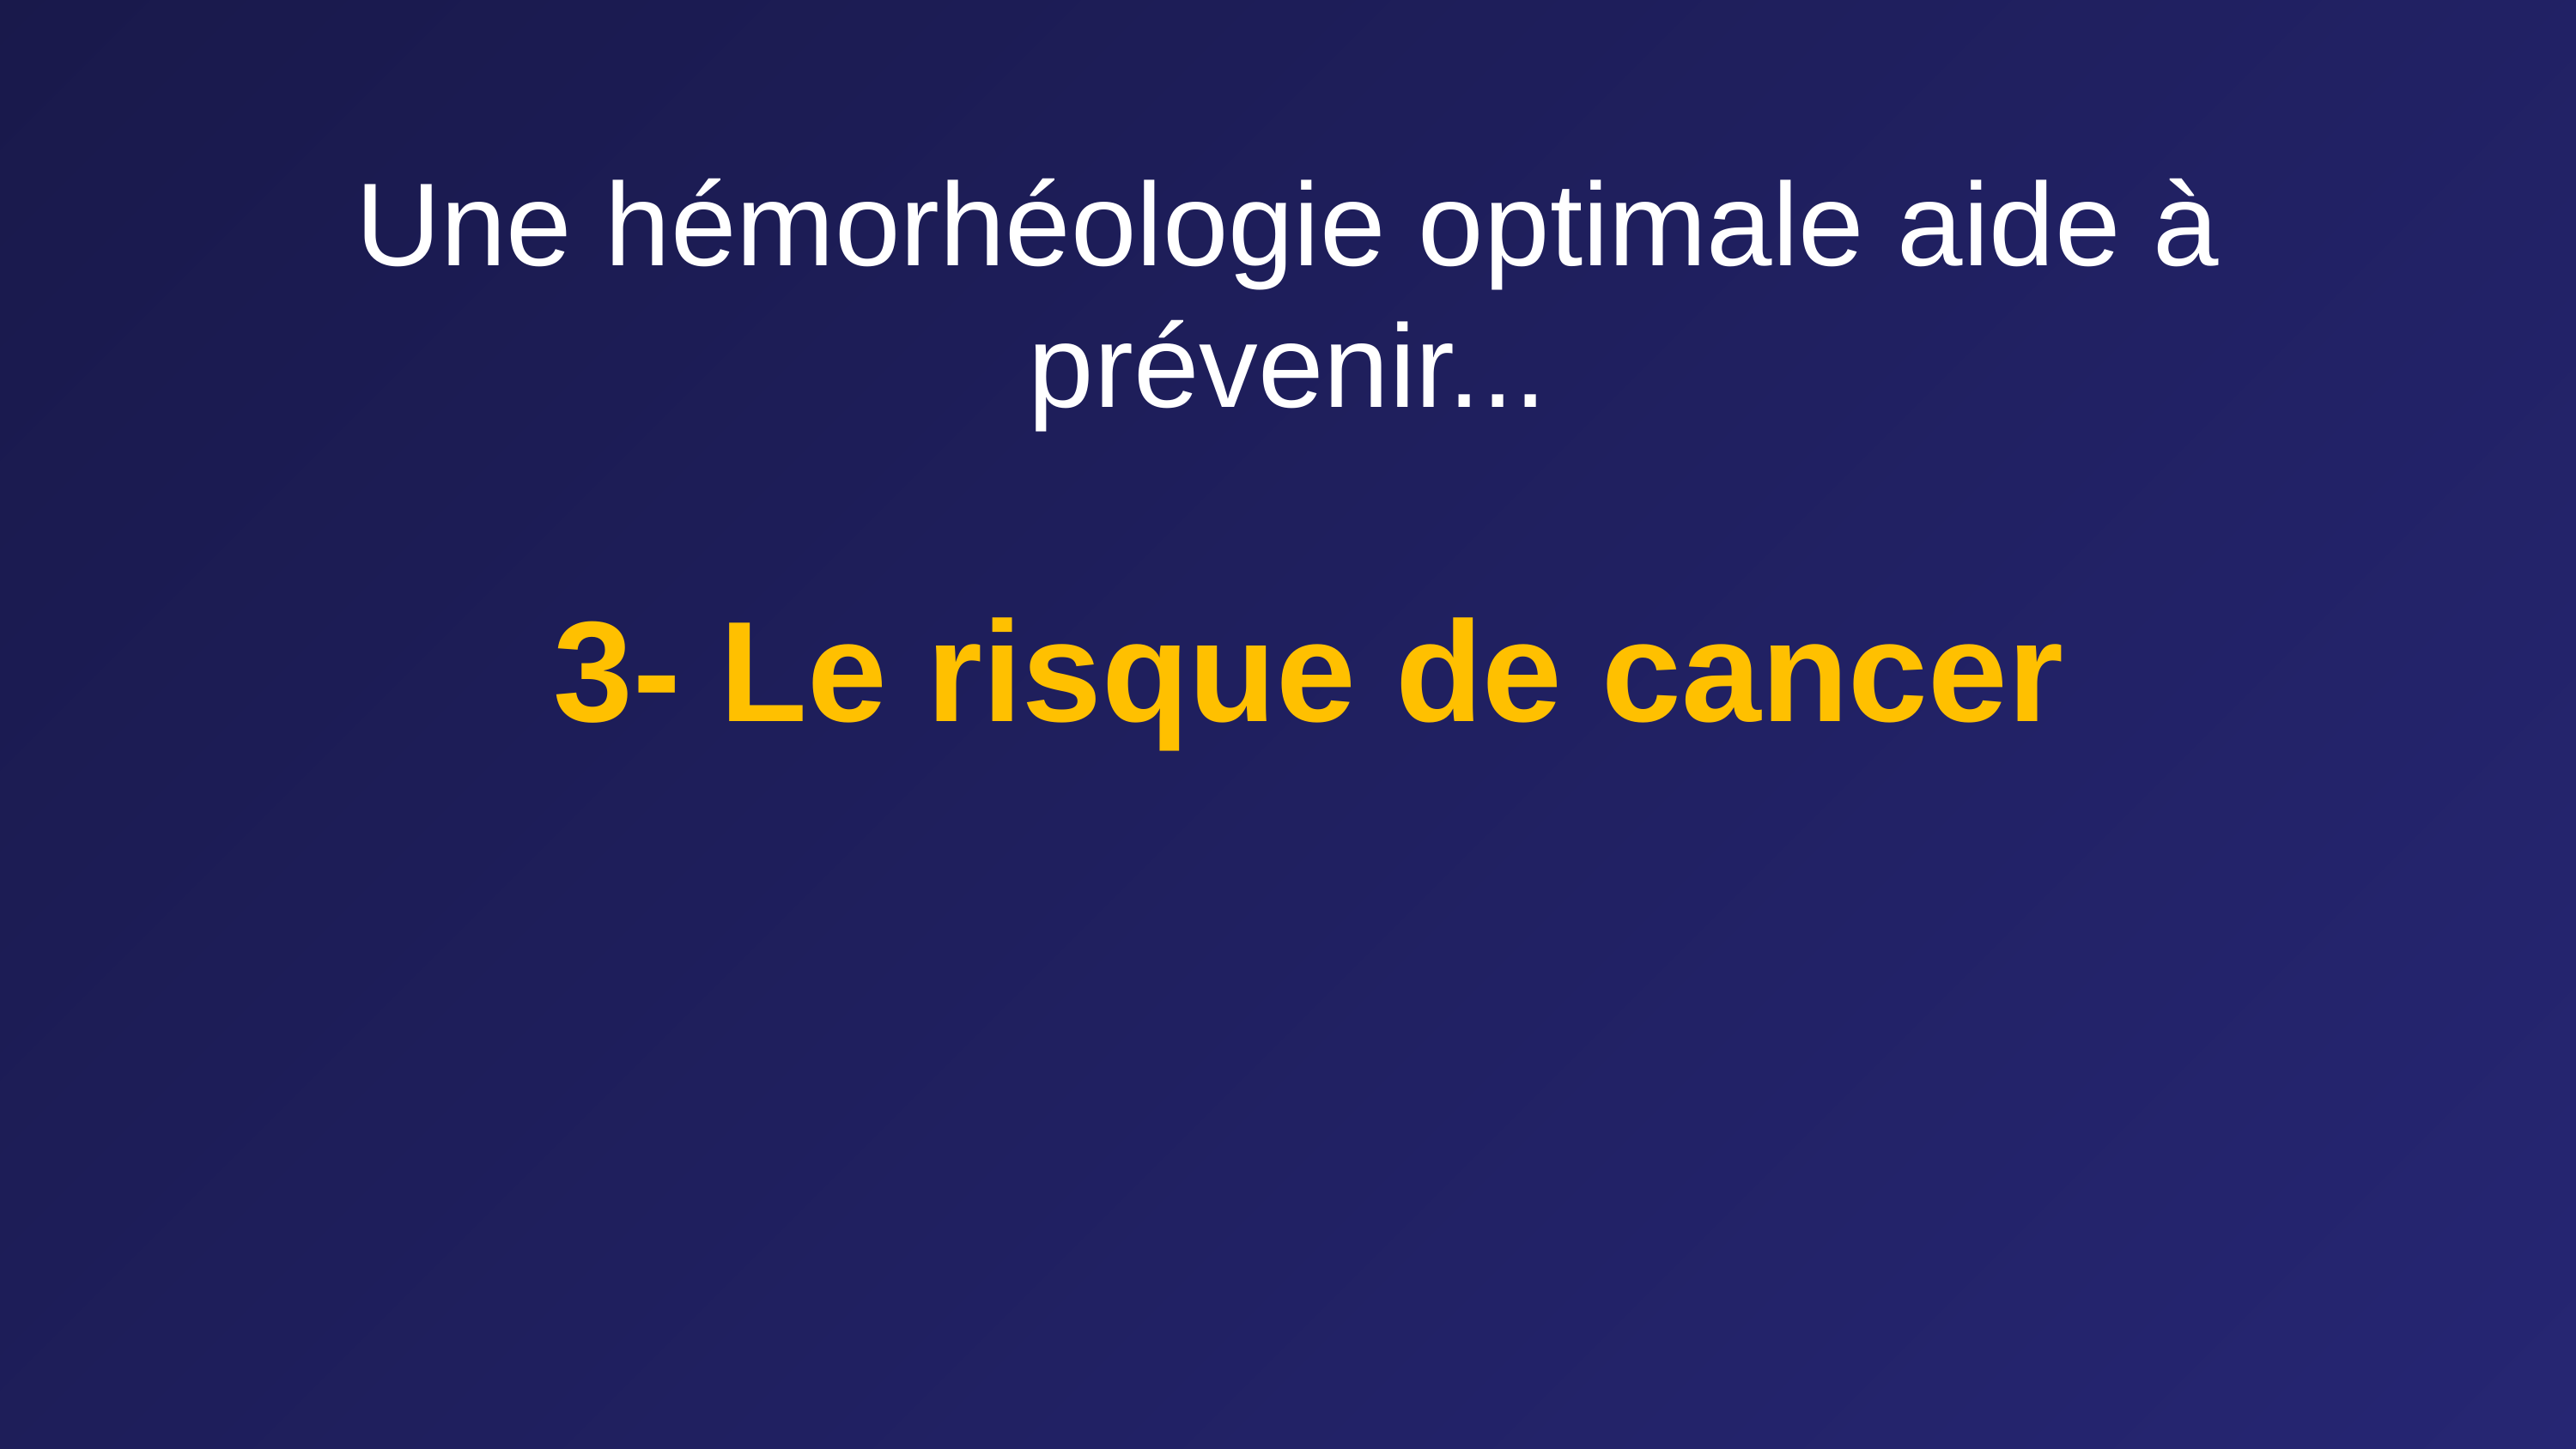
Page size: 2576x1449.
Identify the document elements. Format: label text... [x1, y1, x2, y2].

title Une hémorhéologie optimale aide à prévenir... [187, 220, 2389, 359]
list 3- Le risque de cancer [129, 587, 2490, 1229]
